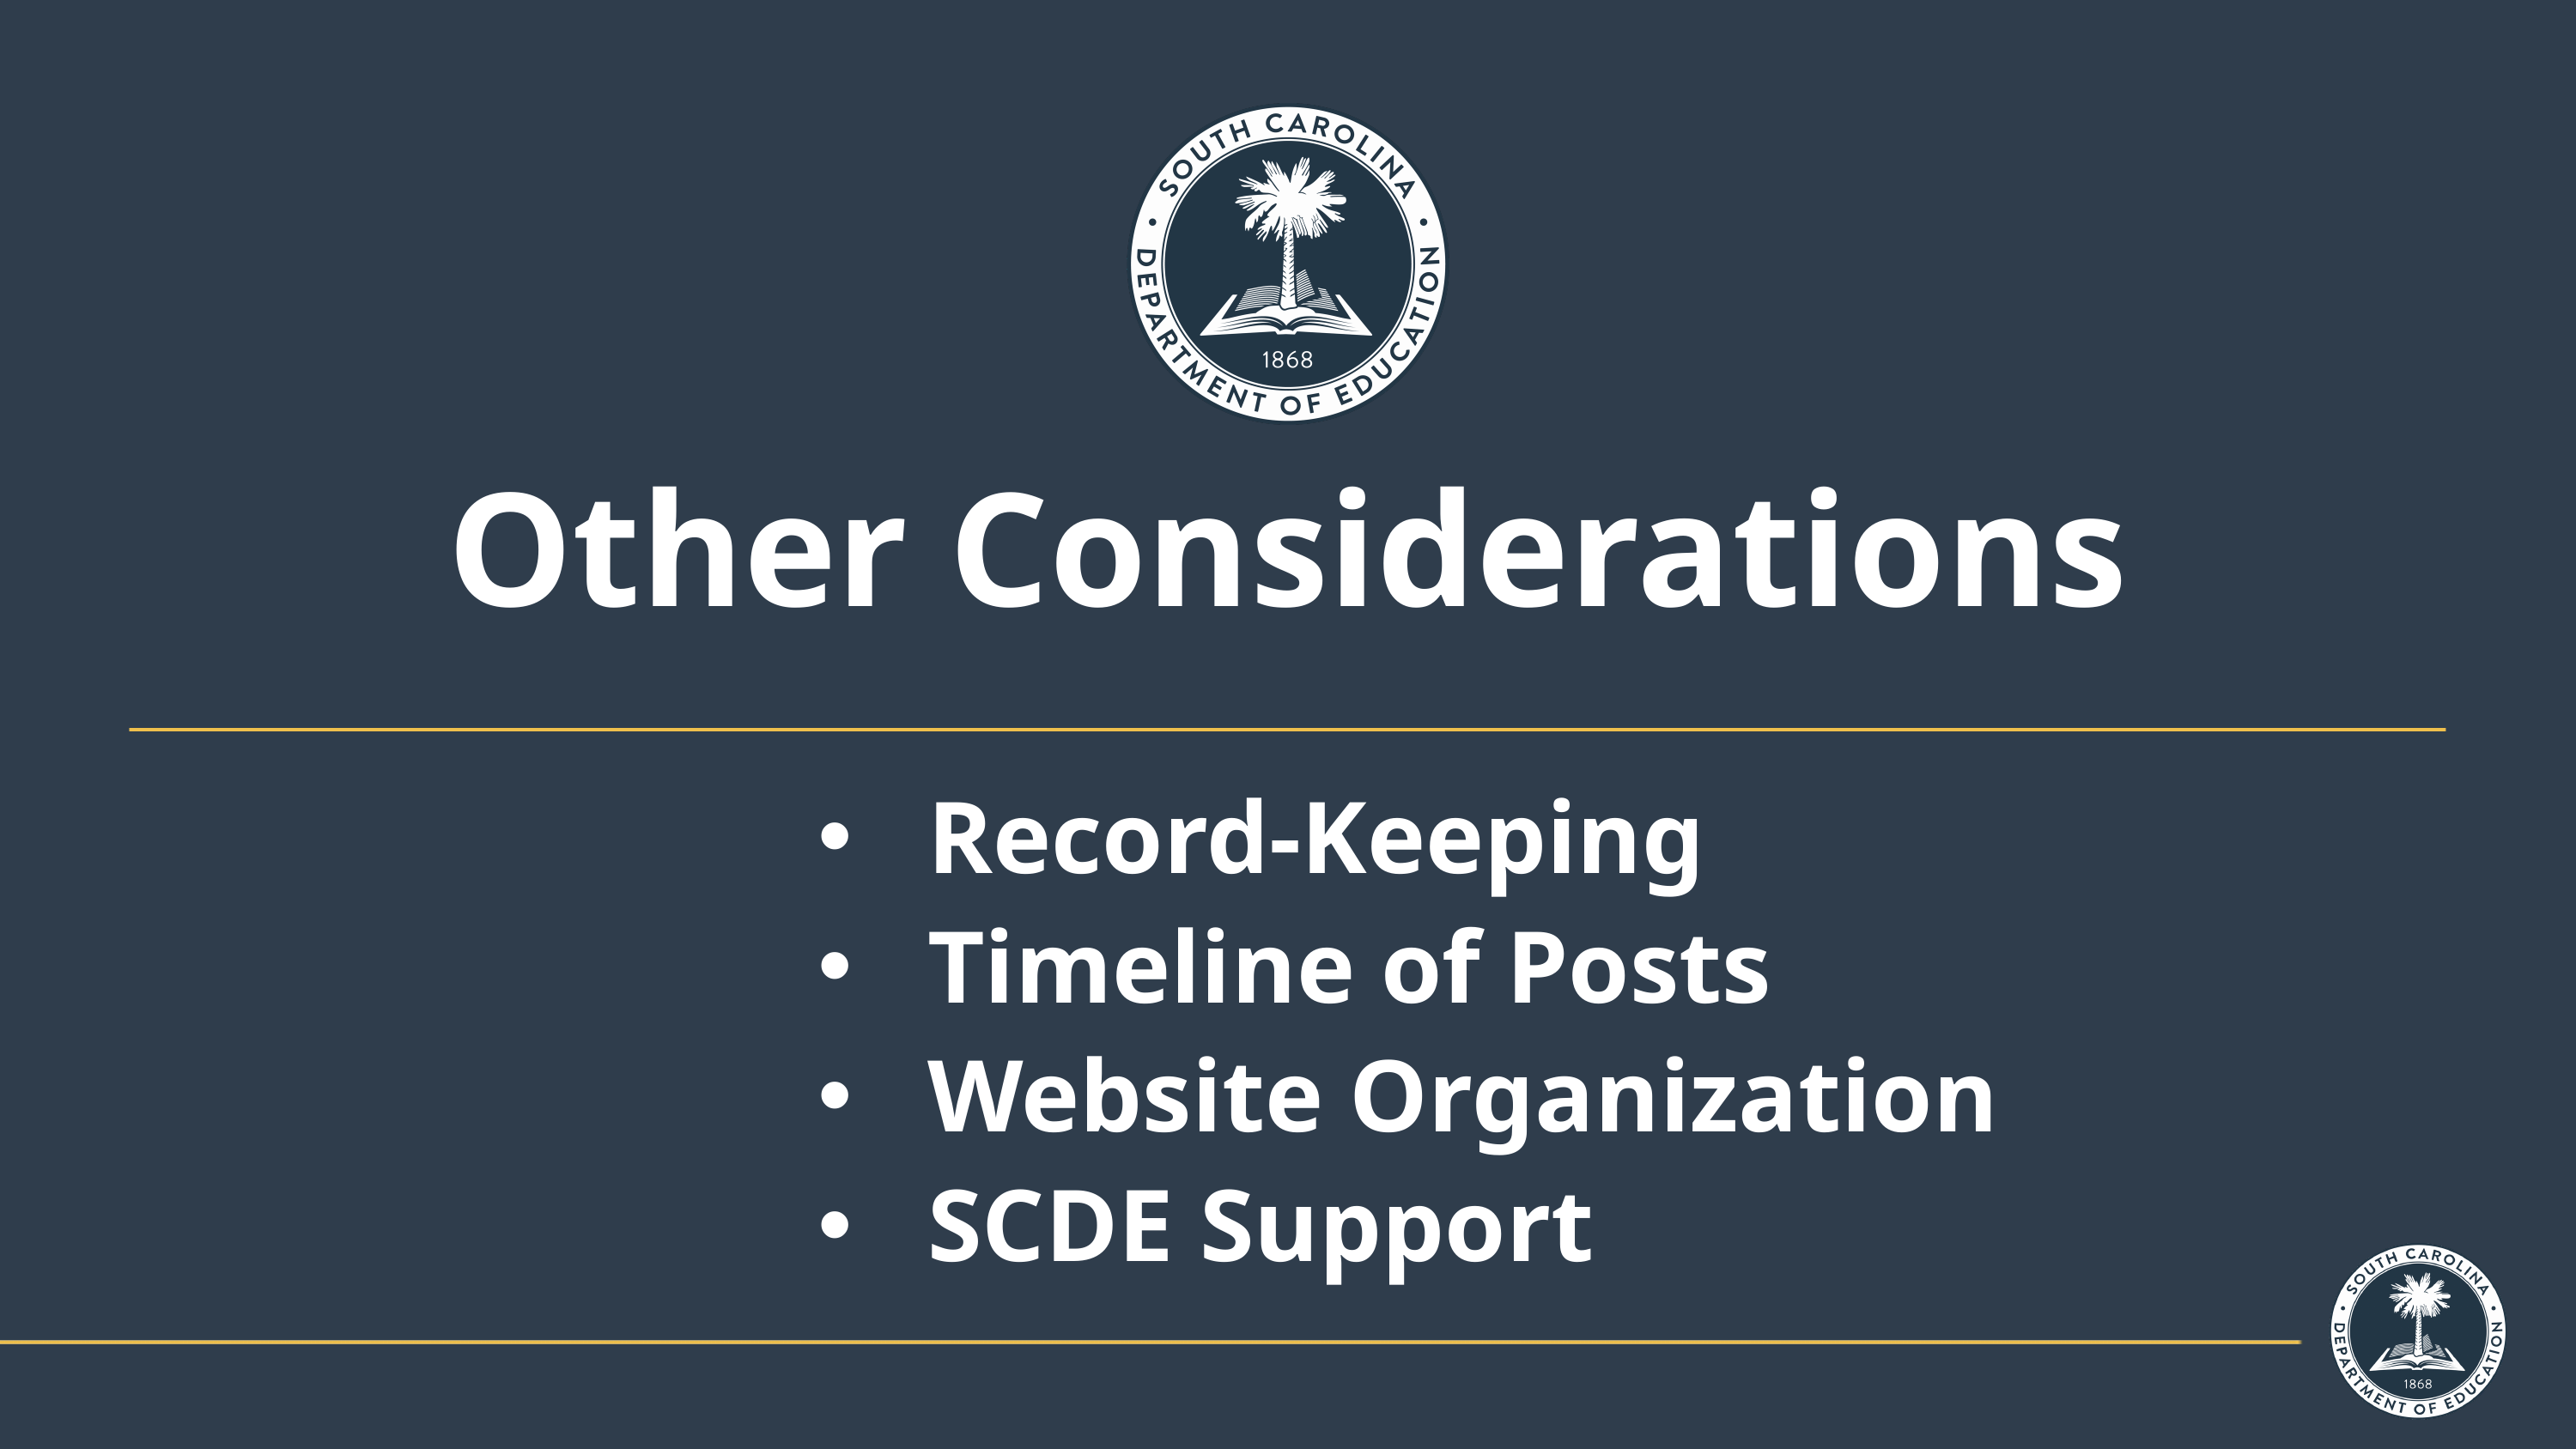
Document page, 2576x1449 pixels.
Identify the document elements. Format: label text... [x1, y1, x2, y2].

picture [129, 728, 2447, 731]
title Other Considerations [129, 449, 2447, 692]
picture [1127, 103, 1449, 425]
list Record-Keeping Timeline of Posts Website Organization SCDE Support [805, 778, 2211, 1293]
picture [2329, 1243, 2507, 1420]
